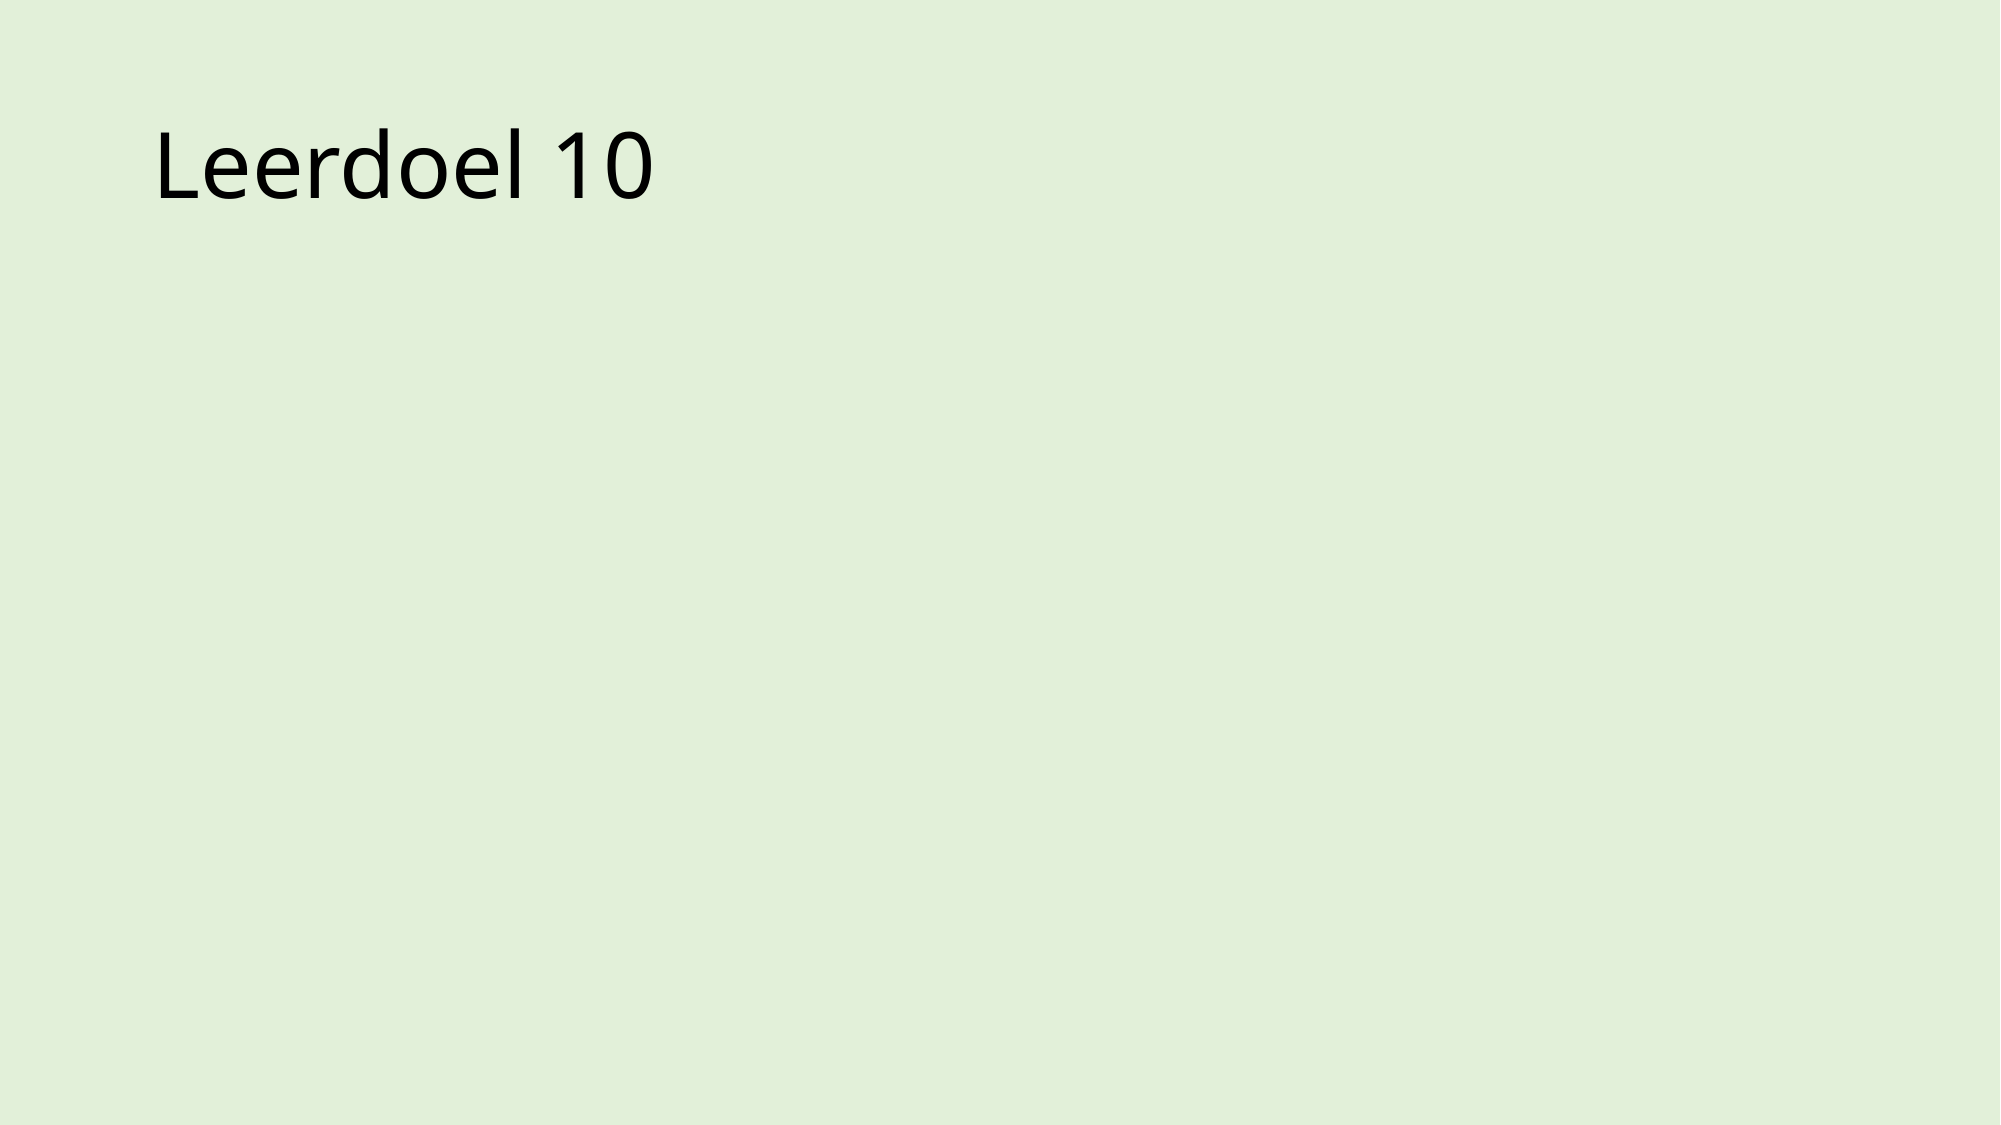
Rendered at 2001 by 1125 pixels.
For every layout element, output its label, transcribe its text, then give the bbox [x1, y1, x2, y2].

title Leerdoel 10 [137, 59, 1863, 278]
